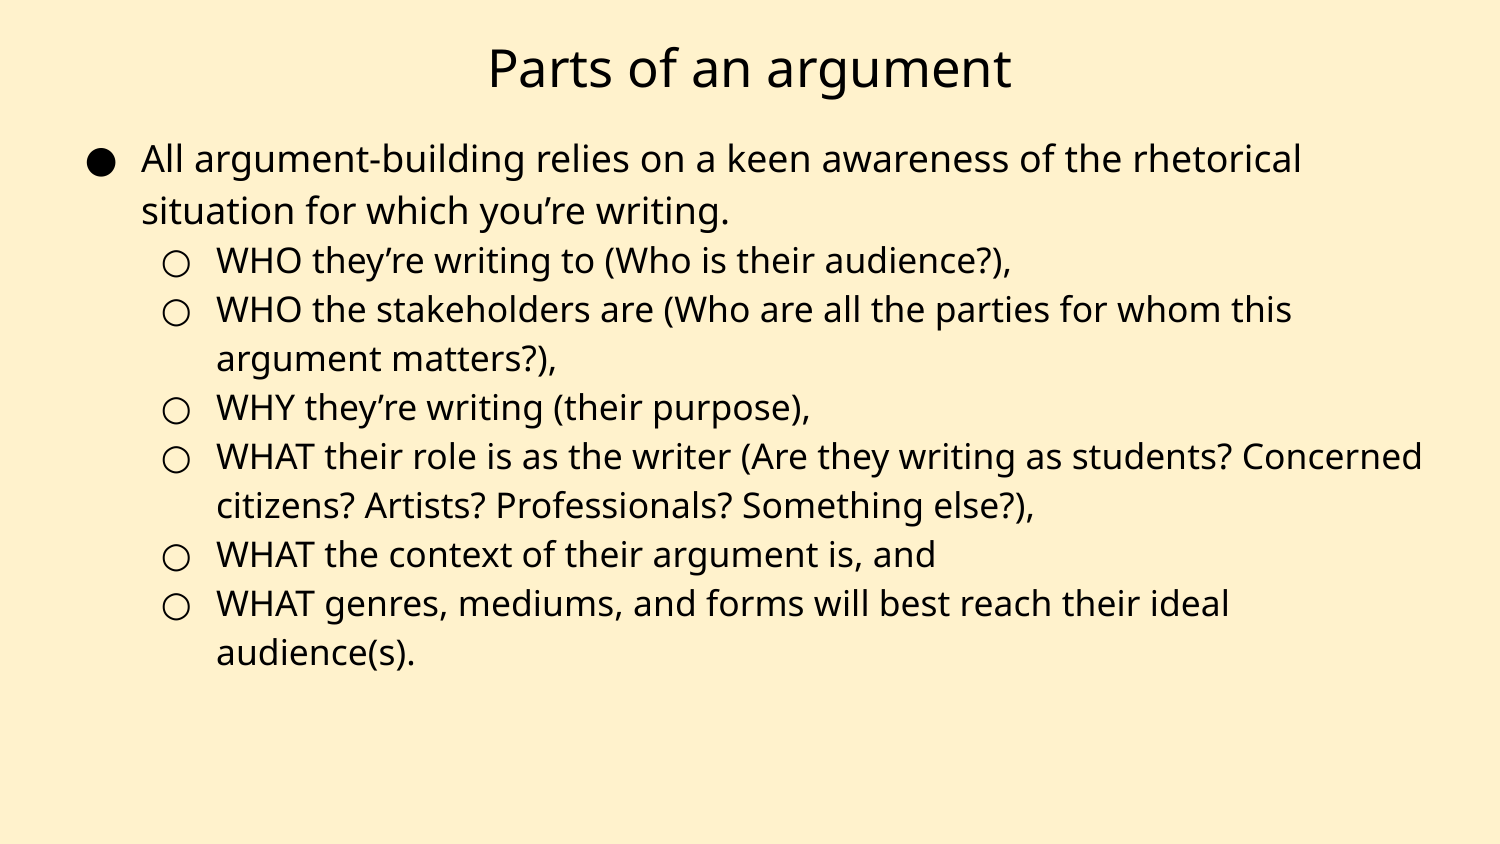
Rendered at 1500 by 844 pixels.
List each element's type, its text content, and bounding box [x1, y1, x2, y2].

list All argument-building relies on a keen awareness of the rhetorical situation for which you’re writing. WHO they’re writing to (Who is their audience?), WHO the stakeholders are (Who are all the parties for whom this argument matters?), WHY they’re writing (their purpose), WHAT their role is as the writer (Are they writing as students? Concerned citizens? Artists? Professionals? Something else?), WHAT the context of their argument is, and WHAT genres, mediums, and forms will best reach their ideal audience(s). [51, 113, 1449, 793]
title Parts of an argument [51, 19, 1449, 113]
